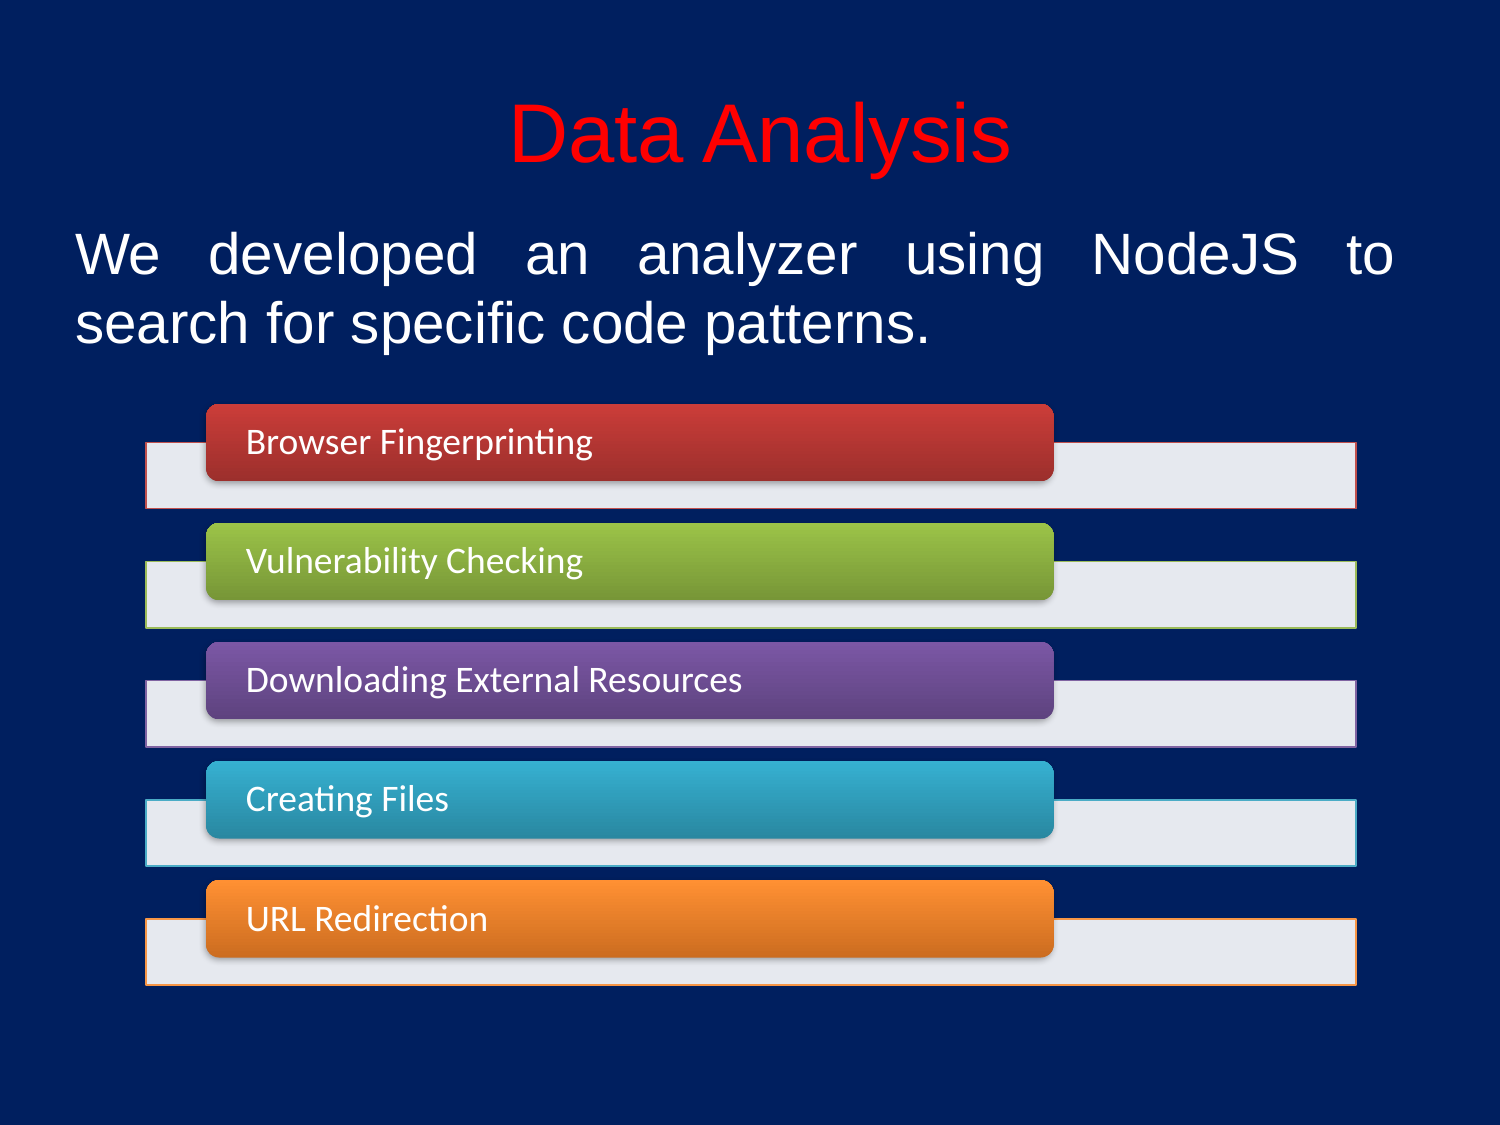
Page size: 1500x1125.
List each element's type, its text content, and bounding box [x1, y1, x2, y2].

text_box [145, 394, 1357, 995]
text_box Data Analysis [44, 53, 1456, 179]
list We developed an analyzer using NodeJS to search for specific code patterns. [75, 215, 1397, 395]
